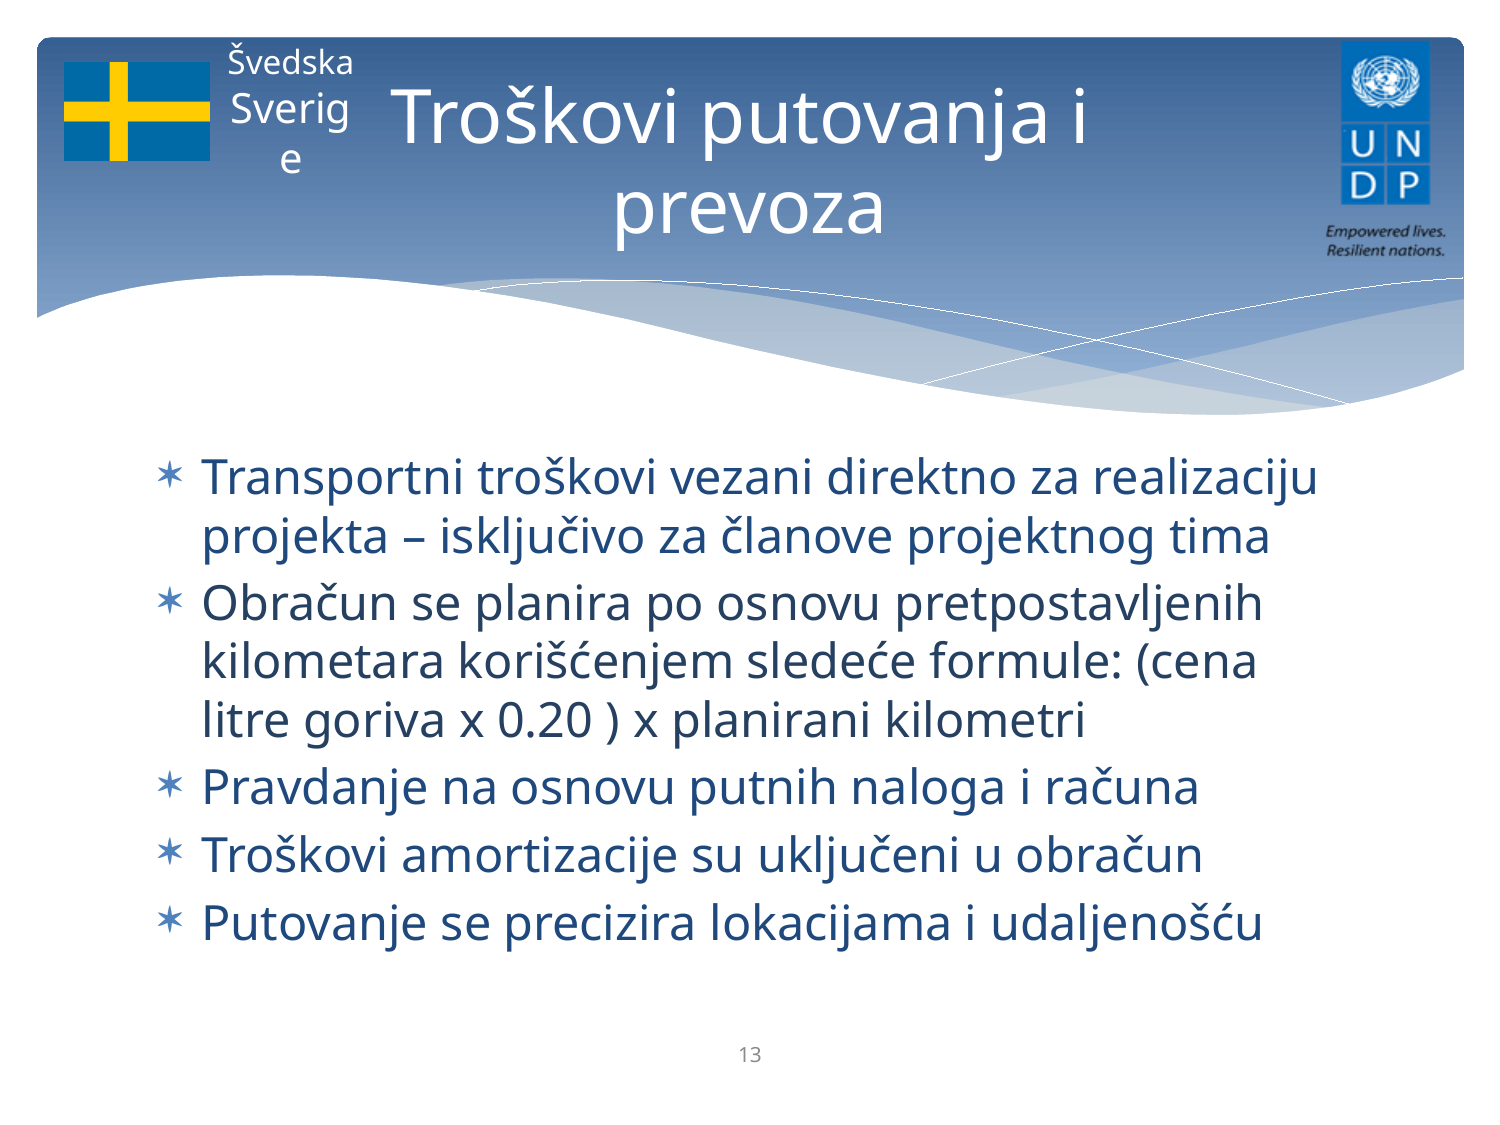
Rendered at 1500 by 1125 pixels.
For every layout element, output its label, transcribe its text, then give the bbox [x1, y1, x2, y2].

title Troškovi putovanja i prevoza [75, 55, 1320, 261]
text_box Švedska Sverige [210, 61, 378, 162]
picture [64, 62, 210, 162]
slide_number 13 [654, 1025, 846, 1086]
list Transportni troškovi vezani direktno za realizaciju projekta – isključivo za članove projektnog tima Obračun se planira po osnovu pretpostavljenih kilometara korišćenjem sledeće formule: (cena litre goriva x 0.20 ) x planirani kilometri Pravdanje na osnovu putnih naloga i računa Troškovi amortizacije su uključeni u obračun Putovanje se precizira lokacijama i udaljenošću [143, 438, 1359, 1005]
picture [1326, 41, 1449, 281]
